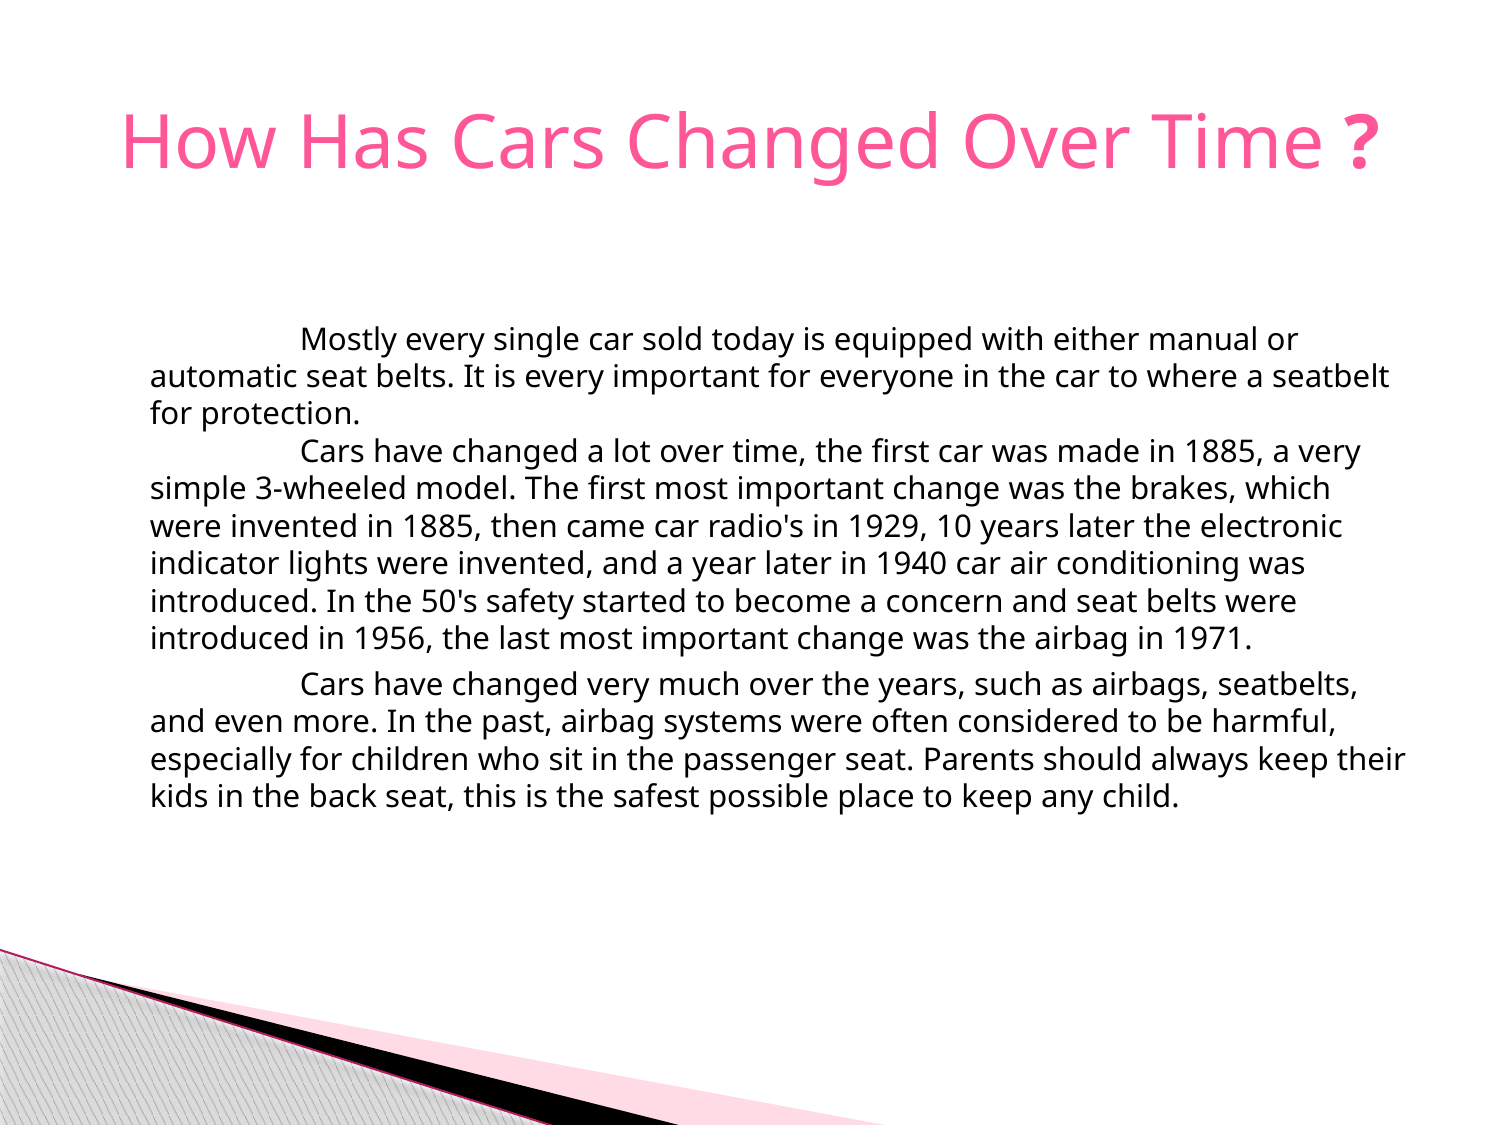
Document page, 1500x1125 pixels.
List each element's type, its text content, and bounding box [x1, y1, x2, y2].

title How Has Cars Changed Over Time ? [75, 45, 1425, 233]
list Mostly every single car sold today is equipped with either manual or automatic seat belts. It is every important for everyone in the car to where a seatbelt for protection. Cars have changed a lot over time, the first car was made in 1885, a very simple 3-wheeled model. The first most important change was the brakes, which were invented in 1885, then came car radio's in 1929, 10 years later the electronic indicator lights were invented, and a year later in 1940 car air conditioning was introduced. In the 50's safety started to become a concern and seat belts were introduced in 1956, the last most important change was the airbag in 1971. Cars have changed very much over the years, such as airbags, seatbelts, and even more. In the past, airbag systems were often considered to be harmful, especially for children who sit in the passenger seat. Parents should always keep their kids in the back seat, this is the safest possible place to keep any child. [75, 243, 1425, 986]
